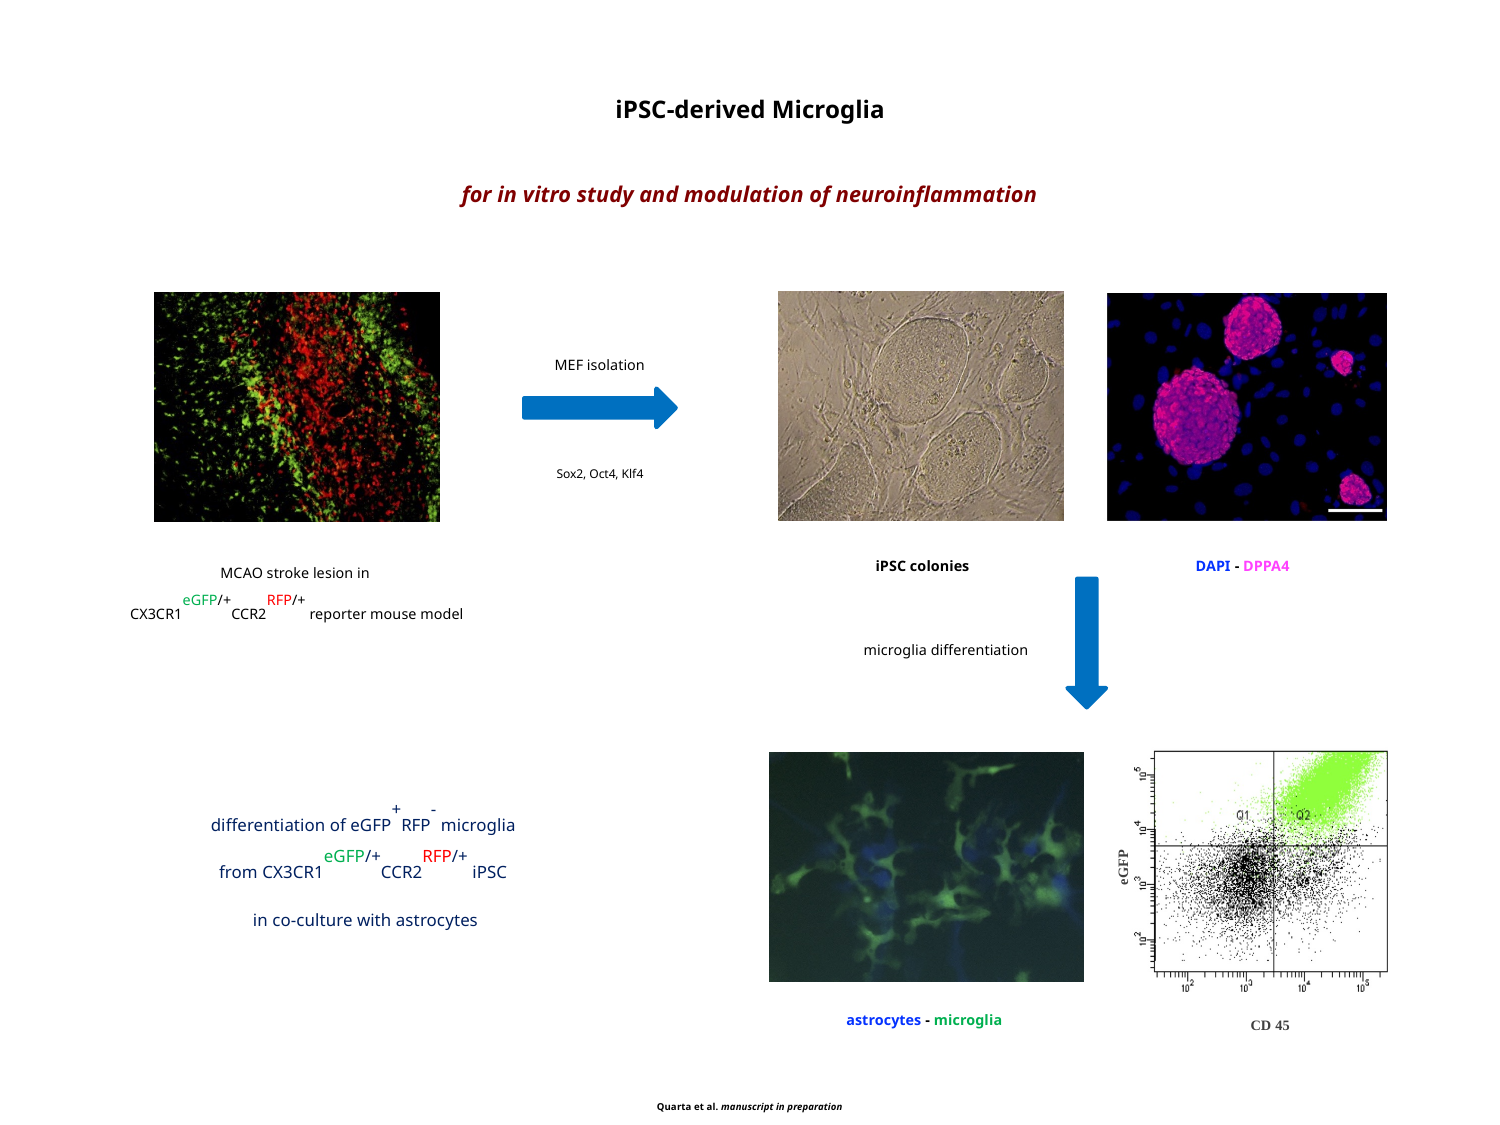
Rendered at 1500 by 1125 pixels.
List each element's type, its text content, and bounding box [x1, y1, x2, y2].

text_box Quarta et al. manuscript in preparation [0, 1082, 1500, 1120]
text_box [107, 292, 455, 577]
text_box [31, 578, 1399, 1038]
text_box iPSC-derived Microglia [0, 30, 1500, 122]
text_box for in vitro study and modulation of neuroinflammation [0, 122, 1500, 214]
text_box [457, 291, 1387, 577]
